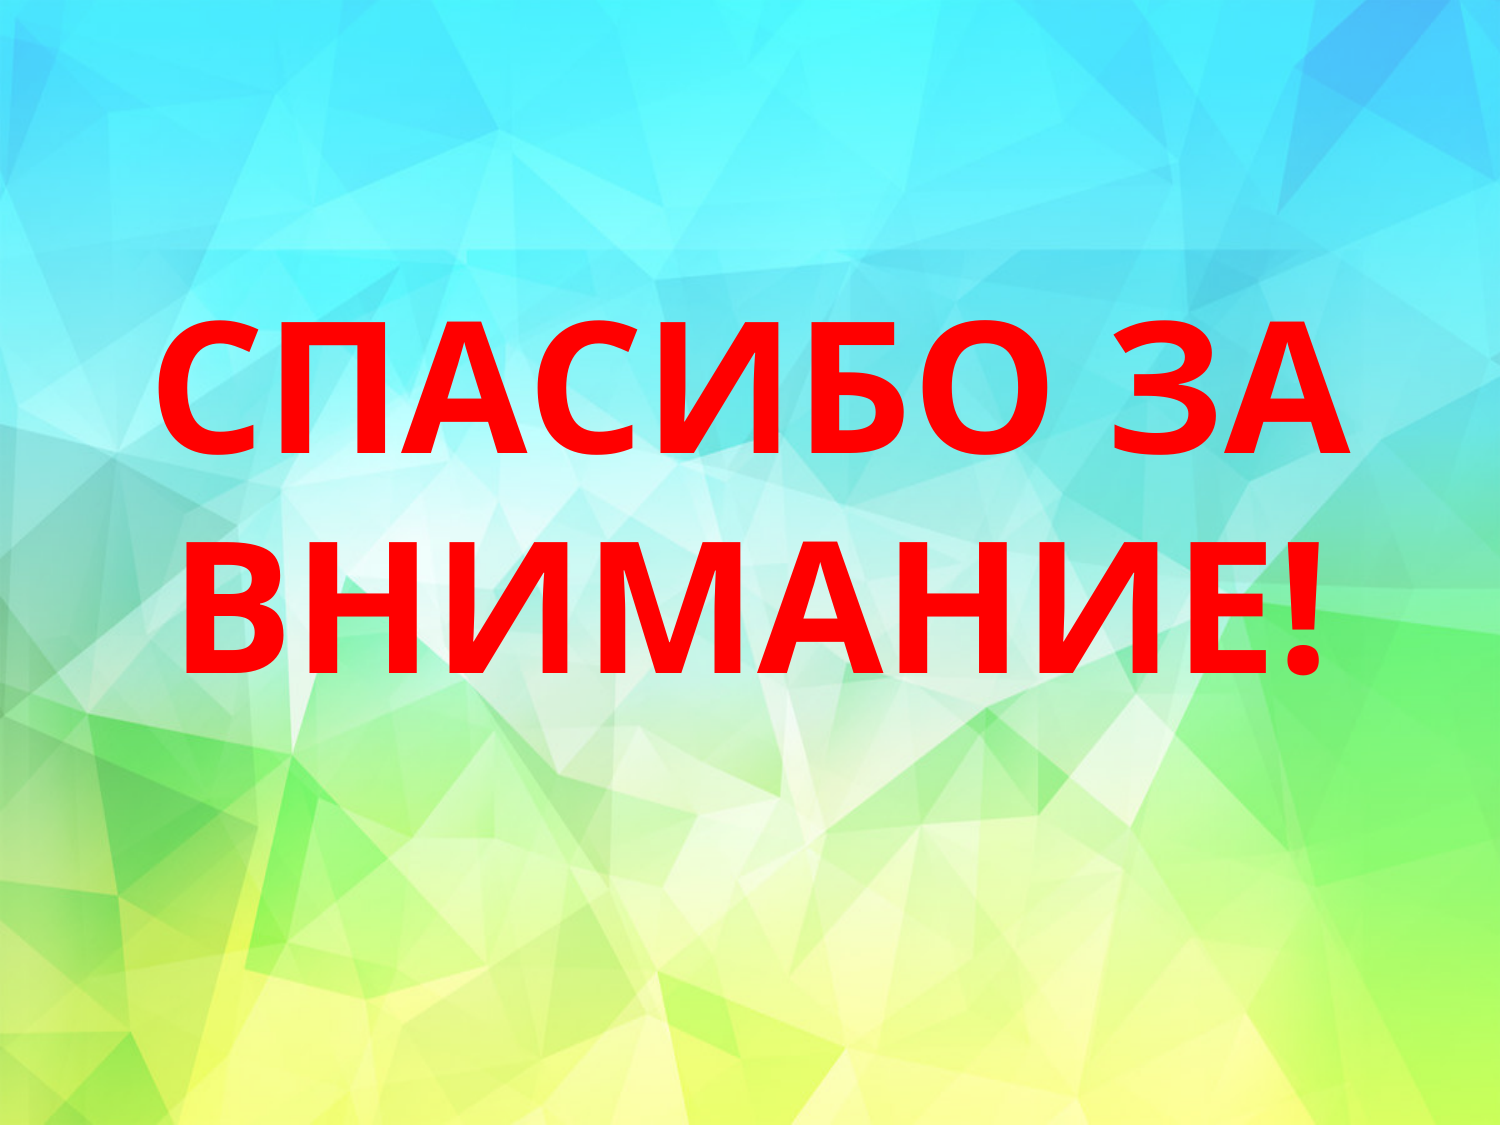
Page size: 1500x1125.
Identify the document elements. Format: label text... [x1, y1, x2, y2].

list СПАСИБО ЗА ВНИМАНИЕ! [75, 262, 1425, 1005]
